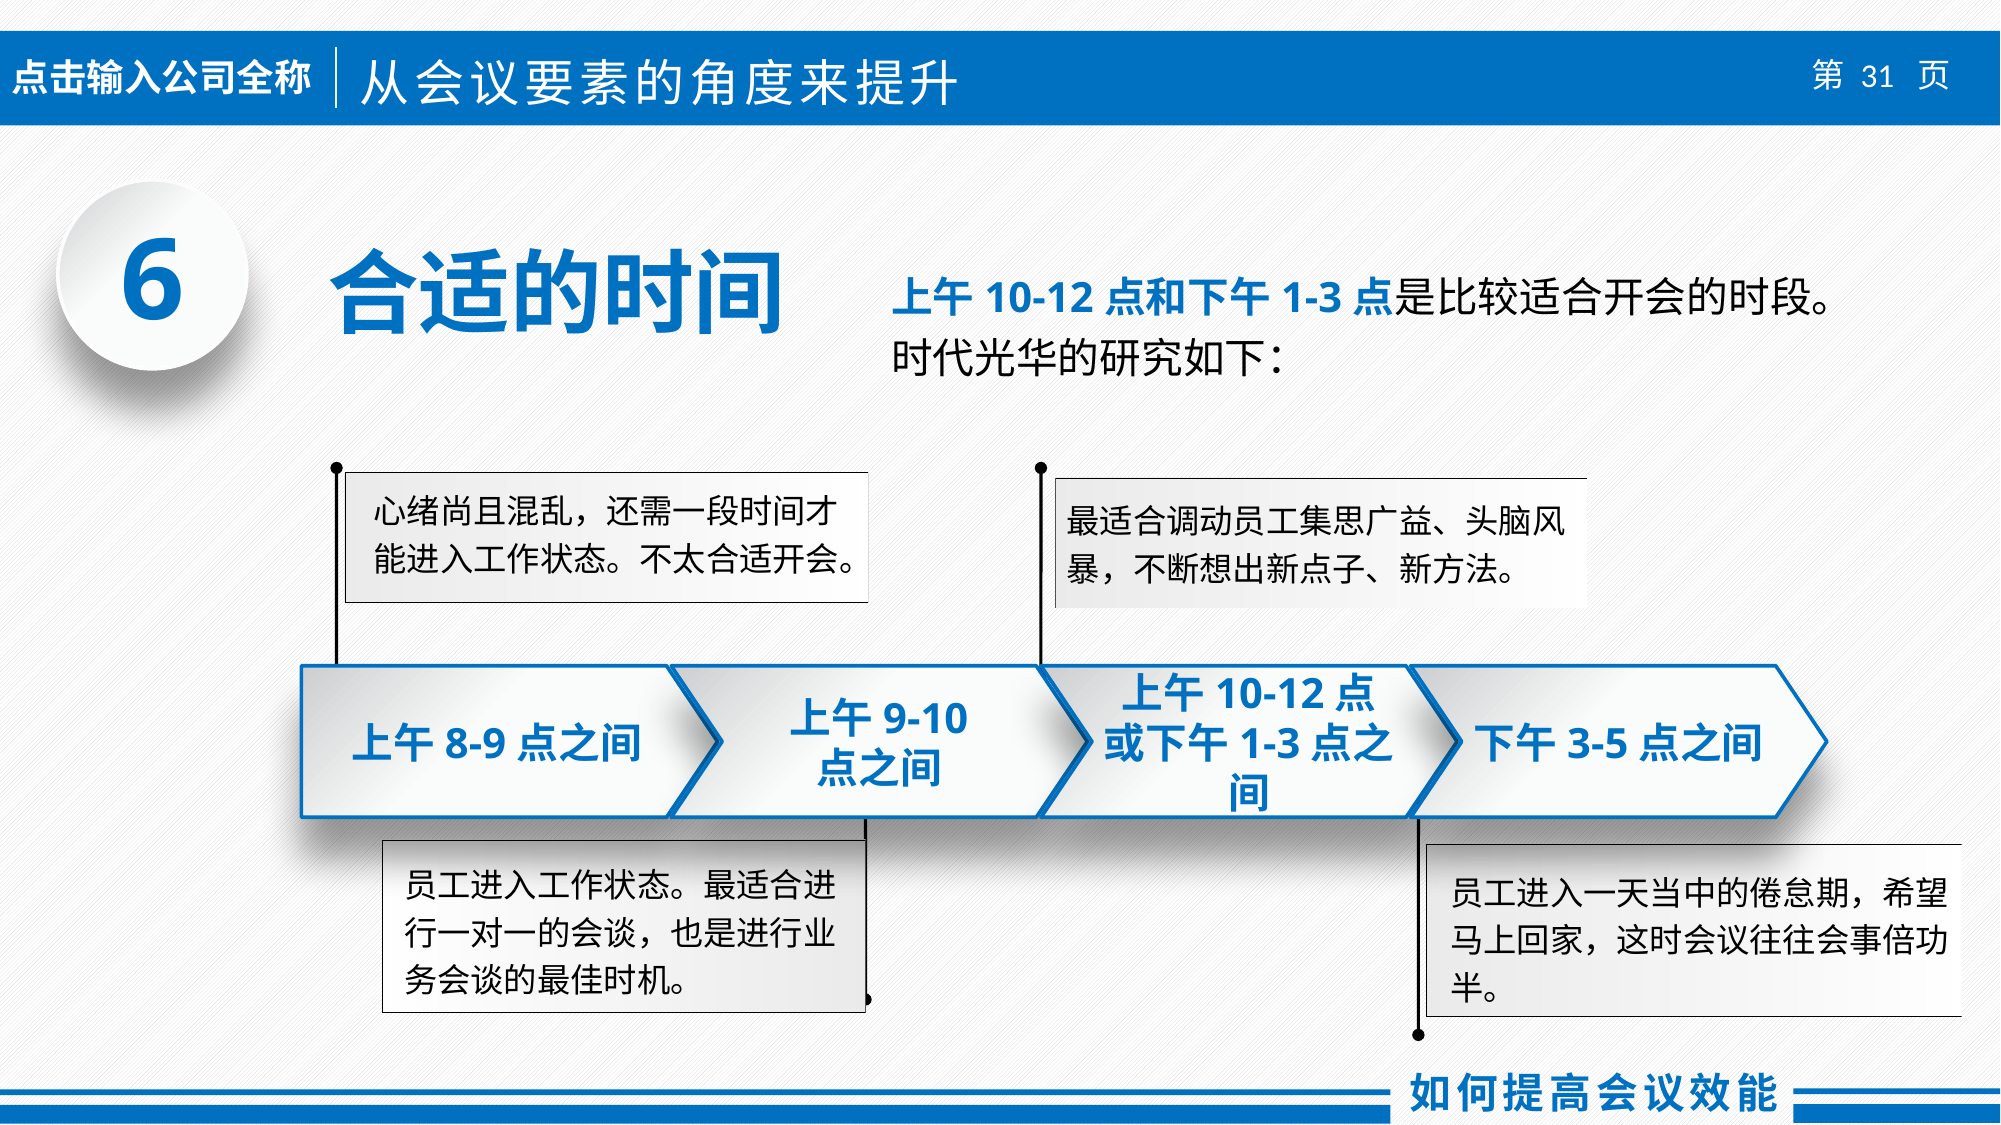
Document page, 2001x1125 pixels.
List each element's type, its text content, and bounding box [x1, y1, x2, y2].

text_box 上午10-12点或下午1-3点之间 [1039, 663, 1421, 820]
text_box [1425, 817, 1972, 1054]
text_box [1051, 477, 1588, 608]
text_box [344, 470, 877, 603]
text_box [330, 461, 343, 663]
text_box 上午9-10 点之间 [669, 663, 1052, 820]
text_box 下午3-5点之间 [1408, 663, 1829, 820]
text_box 合适的时间 [303, 227, 786, 353]
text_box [381, 839, 866, 1013]
text_box [1412, 889, 1420, 1042]
text_box 上午8-9点之间 [299, 663, 682, 820]
text_box [1034, 461, 1048, 663]
text_box 上午10-12点和下午1-3点是比较适合开会的时段。 时代光华的研究如下： [876, 251, 1863, 390]
text_box 6 [55, 177, 250, 371]
